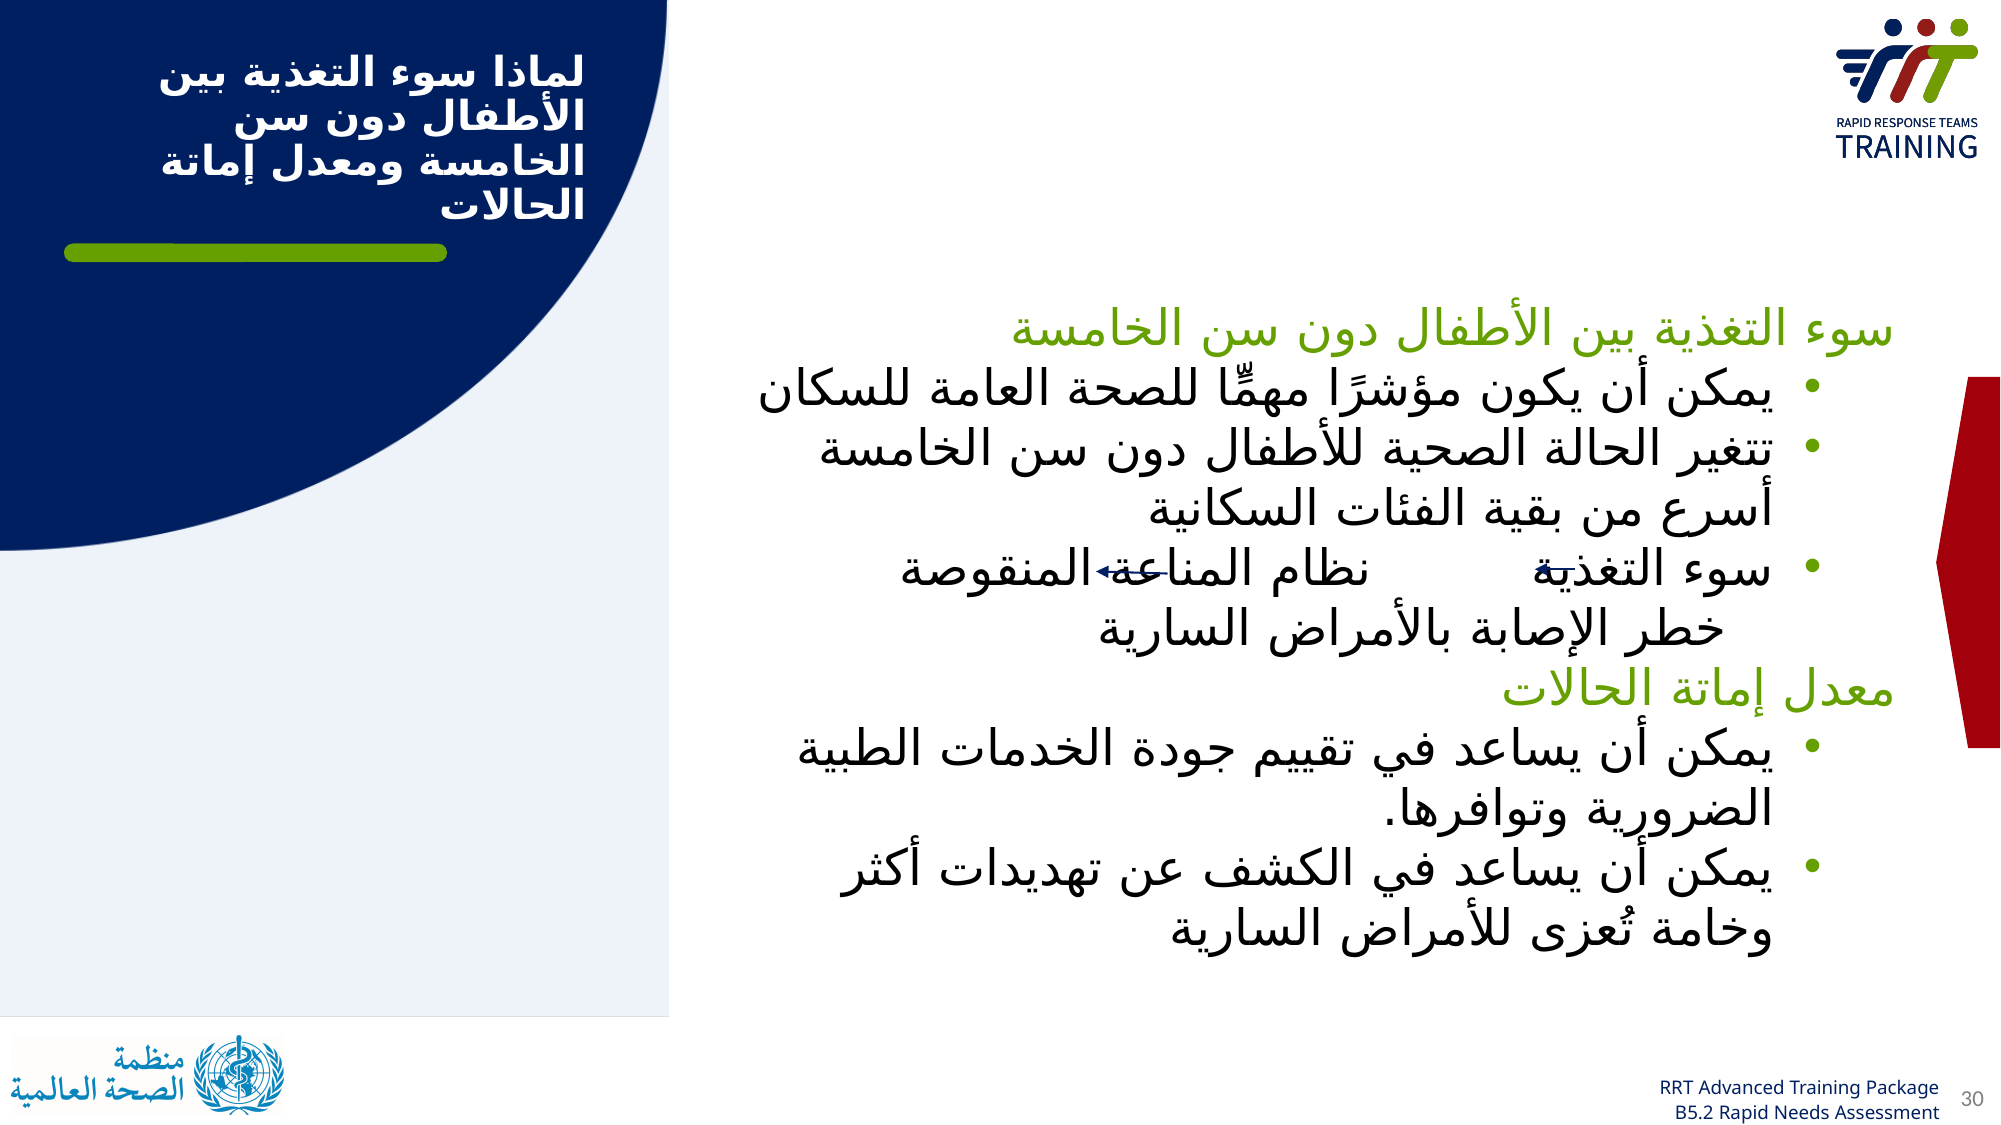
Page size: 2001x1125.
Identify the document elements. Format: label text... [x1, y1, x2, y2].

picture [1835, 19, 1978, 167]
text_box لماذا سوء التغذية بين الأطفال دون سن الخامسة ومعدل إماتة الحالات [58, 42, 594, 237]
text_box سوء التغذية بين الأطفال دون سن الخامسة يمكن أن يكون مؤشرًا مهمًّا للصحة العامة للسكان تتغير الحالة الصحية للأطفال دون سن الخامسة أسرع من بقية الفئات السكانية سوء التغذية نظام المناعة المنقوصة خطر الإصابة بالأمراض السارية معدل إماتة الحالات يمكن أن يساعد في تقييم جودة الخدمات الطبية الضرورية وتوافرها. يمكن أن يساعد في الكشف عن تهديدات أكثر وخامة تُعزى للأمراض السارية [706, 288, 1904, 964]
picture [11, 1035, 284, 1115]
picture [241, 1050, 247, 1059]
picture [0, 0, 669, 1018]
